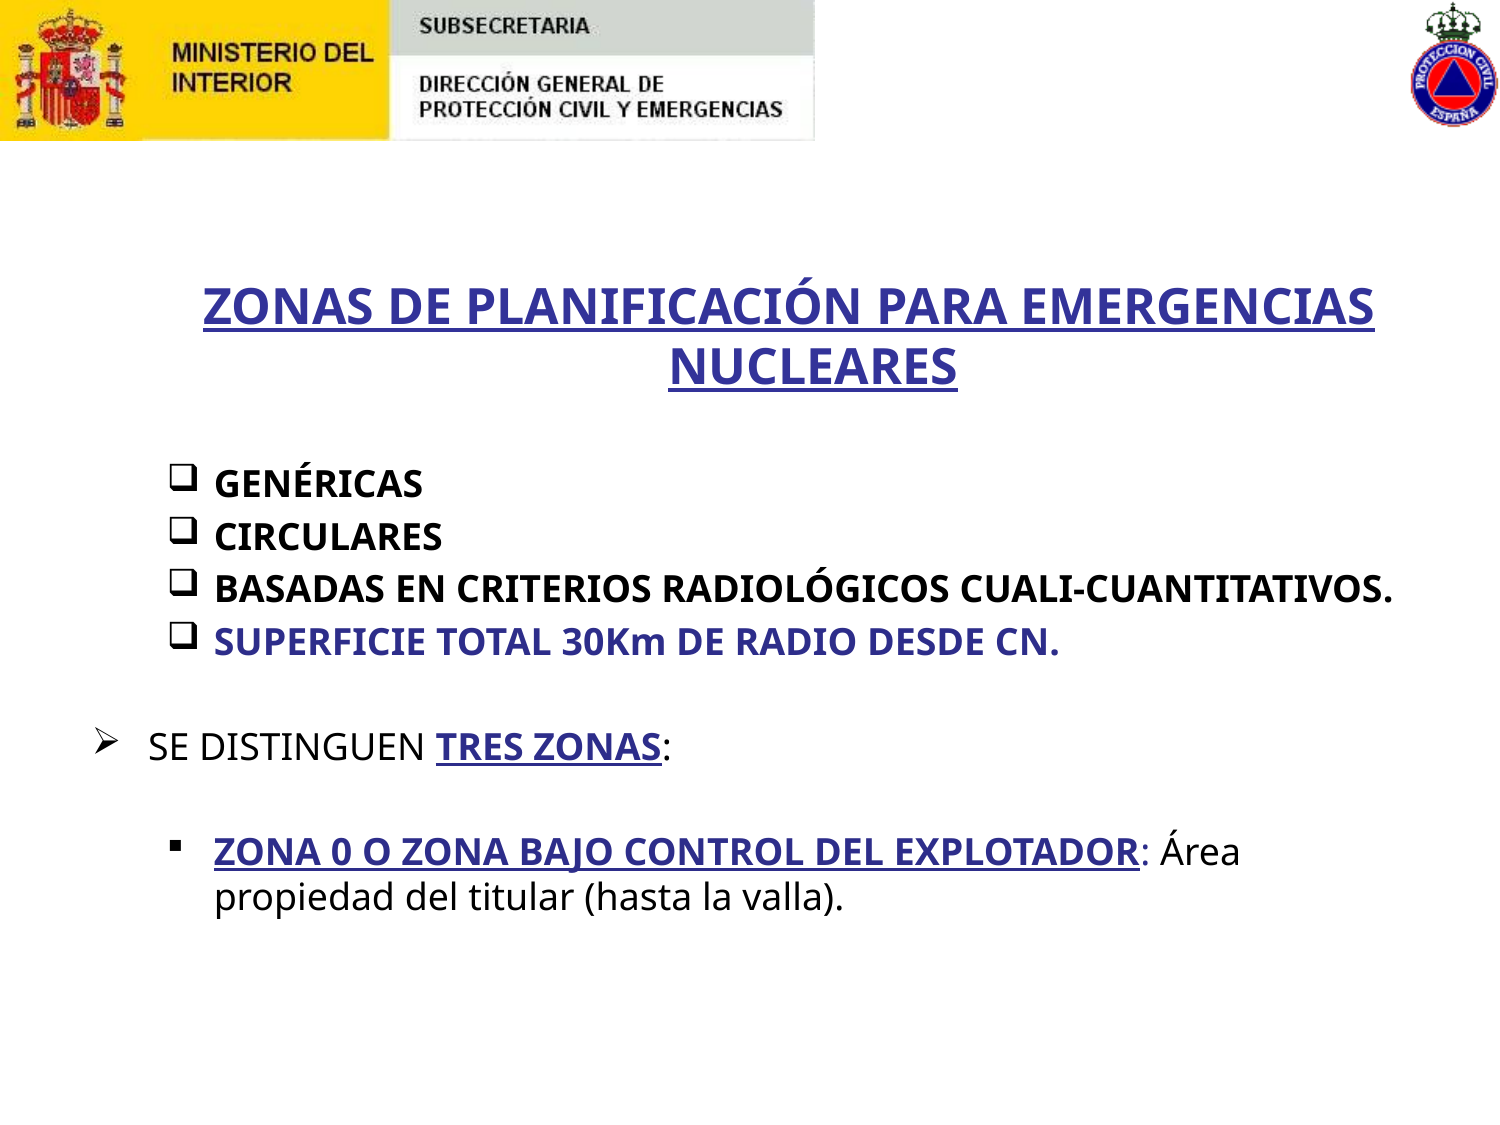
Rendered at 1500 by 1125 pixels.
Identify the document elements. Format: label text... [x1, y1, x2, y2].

picture [1408, 0, 1500, 132]
picture [0, 0, 815, 141]
list ZONAS DE PLANIFICACIÓN PARA EMERGENCIAS NUCLEARES GENÉRICAS CIRCULARES BASADAS EN CRITERIOS RADIOLÓGICOS CUALI-CUANTITATIVOS. SUPERFICIE TOTAL 30Km DE RADIO DESDE CN. SE DISTINGUEN TRES ZONAS: ZONA 0 O ZONA BAJO CONTROL DEL EXPLOTADOR: Área propiedad del titular (hasta la valla). [76, 266, 1428, 1010]
